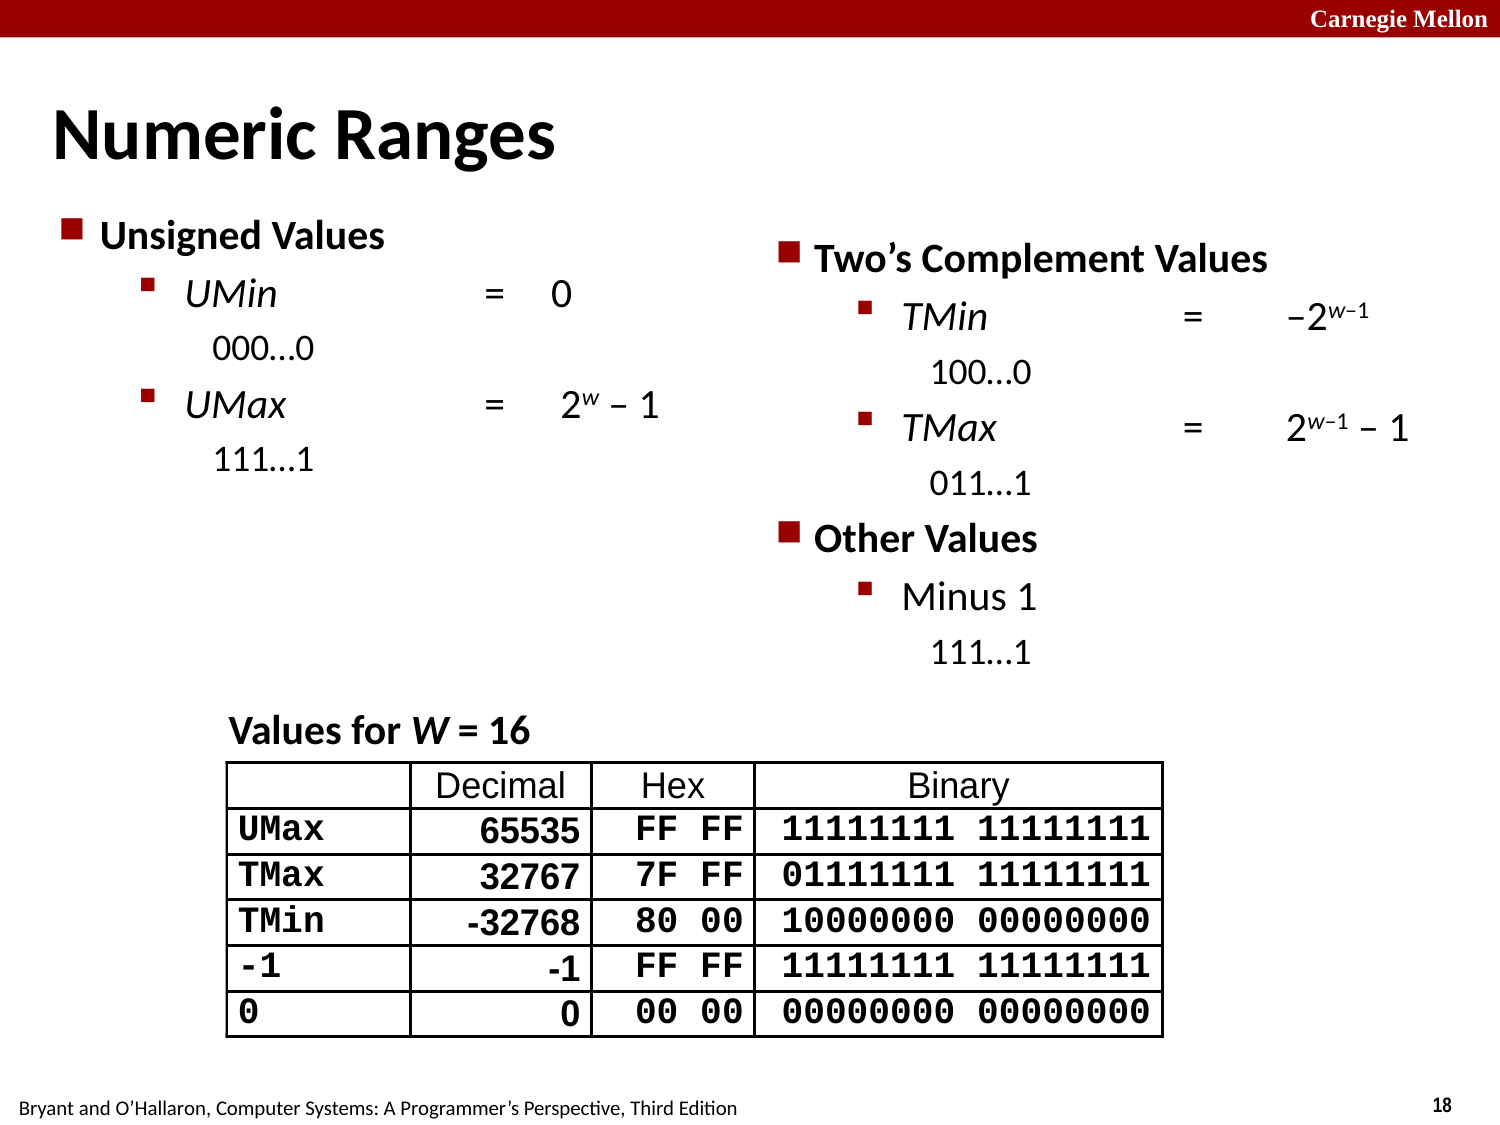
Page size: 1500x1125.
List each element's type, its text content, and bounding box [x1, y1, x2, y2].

title Numeric Ranges [37, 83, 993, 176]
text_box Values for W = 16 [213, 695, 546, 761]
list Two’s Complement Values TMin = –2w–1 100…0 TMax = 2w–1 – 1 011…1 Other Values Minus 1 111…1 [764, 223, 1438, 1040]
list Unsigned Values UMin = 0 000…0 UMax = 2w – 1 111…1 [47, 199, 717, 1058]
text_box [225, 760, 1189, 1076]
